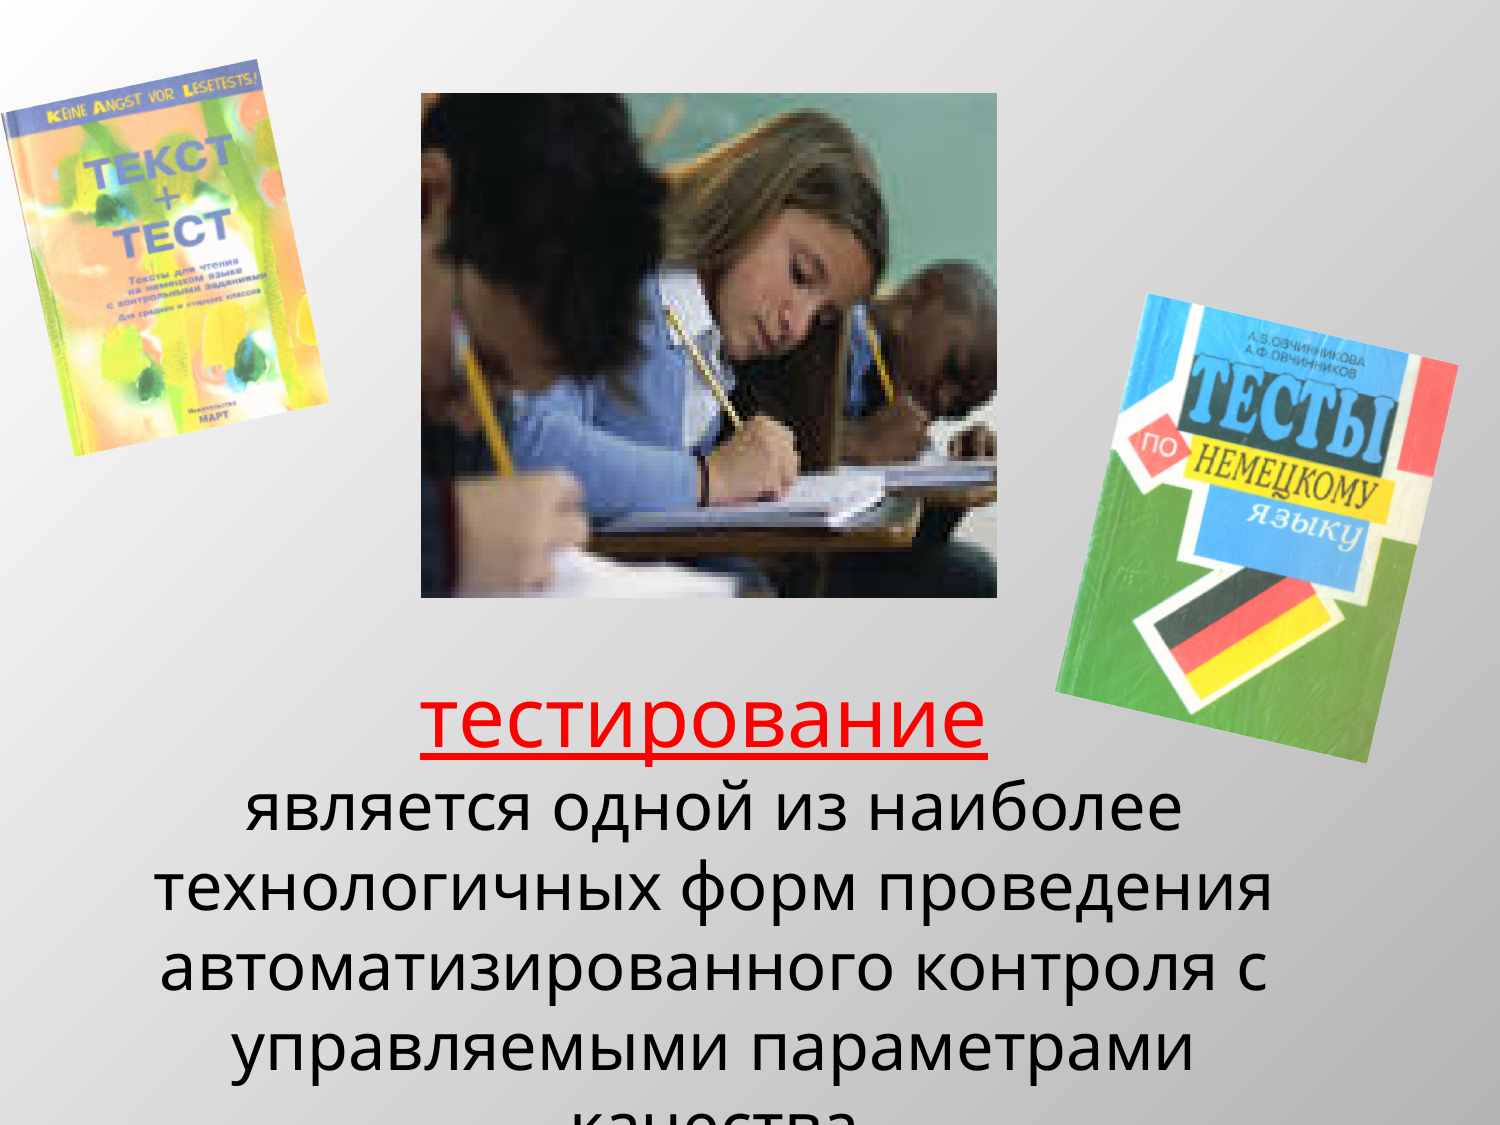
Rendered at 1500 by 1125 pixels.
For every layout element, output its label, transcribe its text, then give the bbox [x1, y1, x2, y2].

text_box тестирование является одной из наиболее технологичных форм проведения автоматизированного контроля с управляемыми параметрами качества [93, 656, 1336, 1125]
picture [421, 93, 997, 598]
picture [0, 60, 341, 456]
picture [1052, 294, 1462, 763]
